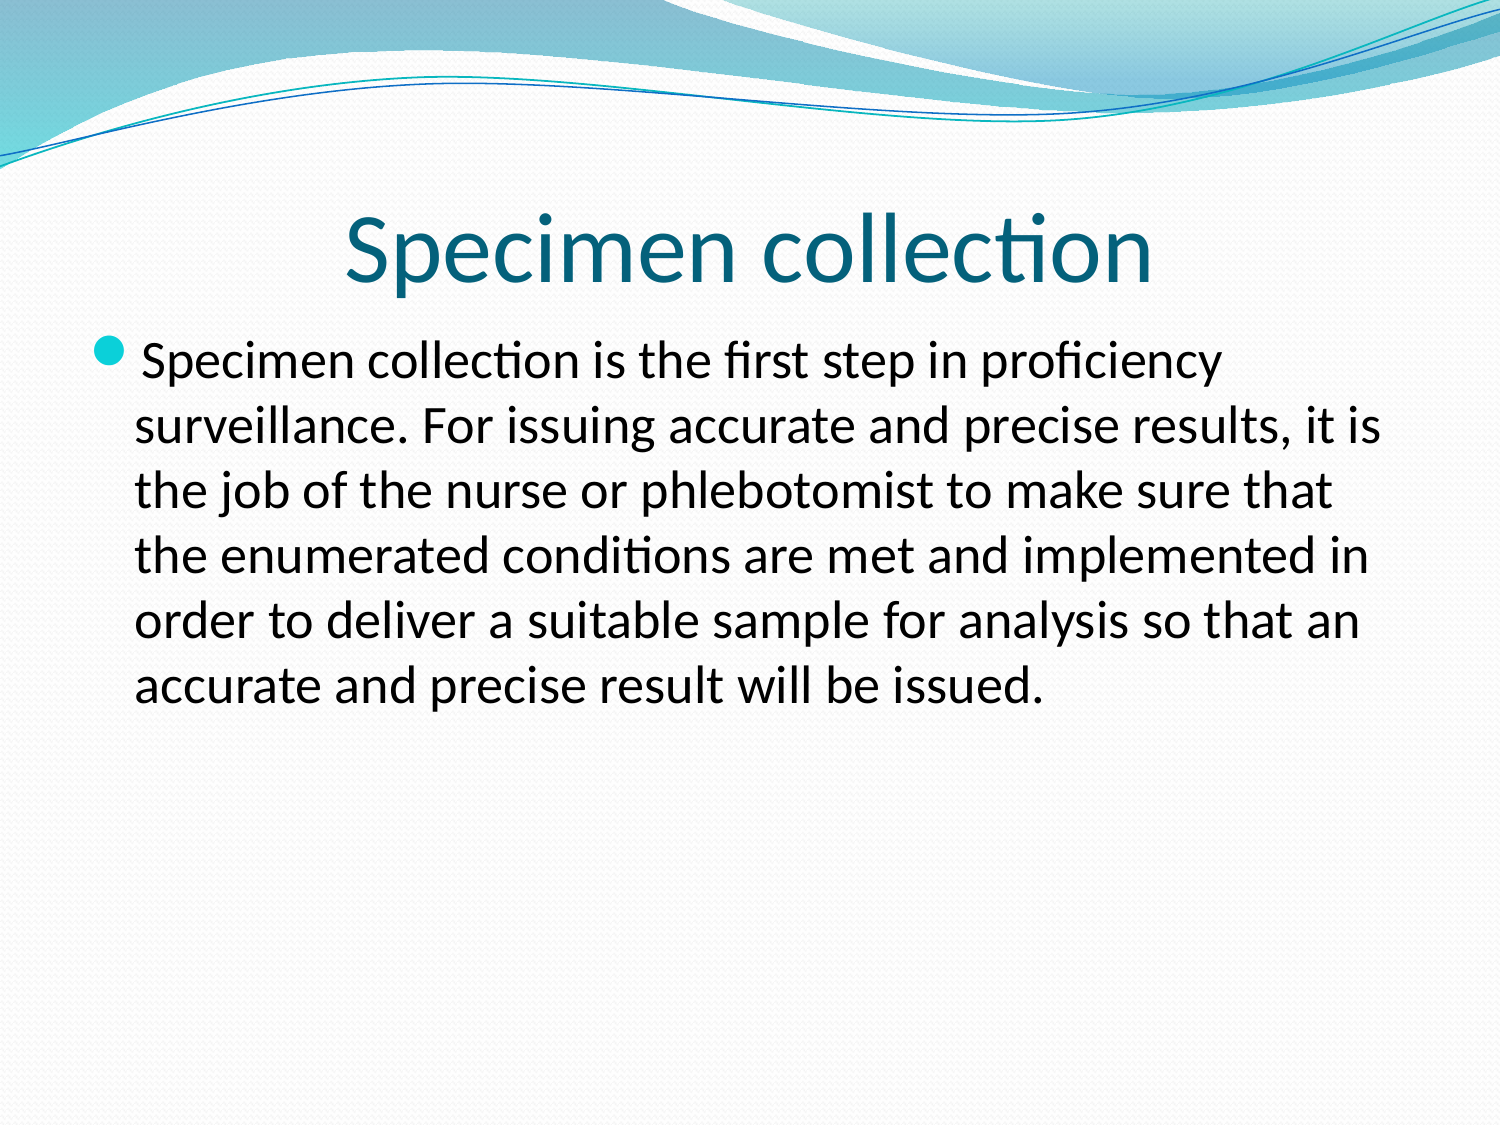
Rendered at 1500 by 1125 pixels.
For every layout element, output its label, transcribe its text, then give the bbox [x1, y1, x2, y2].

title Specimen collection [75, 115, 1425, 303]
list Specimen collection is the first step in proficiency surveillance. For issuing accurate and precise results, it is the job of the nurse or phlebotomist to make sure that the enumerated conditions are met and implemented in order to deliver a suitable sample for analysis so that an accurate and precise result will be issued. [75, 317, 1425, 1038]
